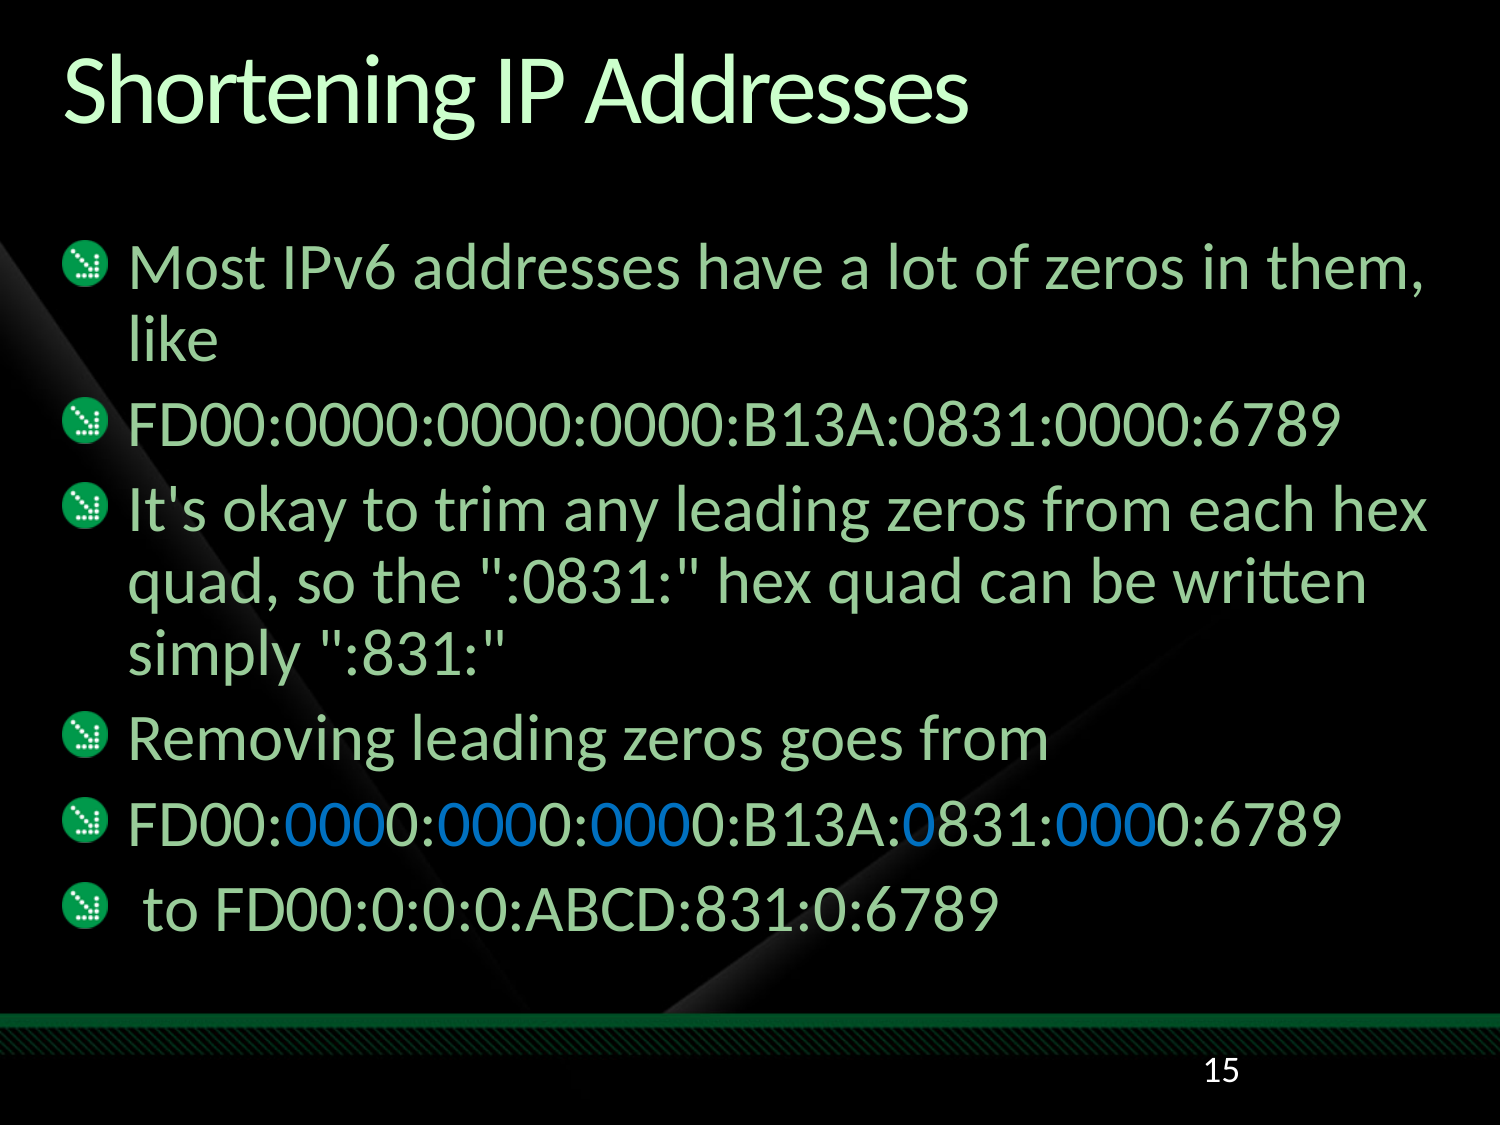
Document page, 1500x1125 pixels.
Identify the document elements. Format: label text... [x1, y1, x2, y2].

slide_number 15 [1187, 1037, 1500, 1113]
title Shortening IP Addresses [62, 37, 1438, 147]
list Most IPv6 addresses have a lot of zeros in them, like FD00:0000:0000:0000:B13A:0831:0000:6789 It's okay to trim any leading zeros from each hex quad, so the ":0831:" hex quad can be written simply ":831:" Removing leading zeros goes from FD00:0000:0000:0000:B13A:0831:0000:6789 to FD00:0:0:0:ABCD:831:0:6789 [62, 231, 1438, 967]
picture [0, 0, 1500, 1125]
